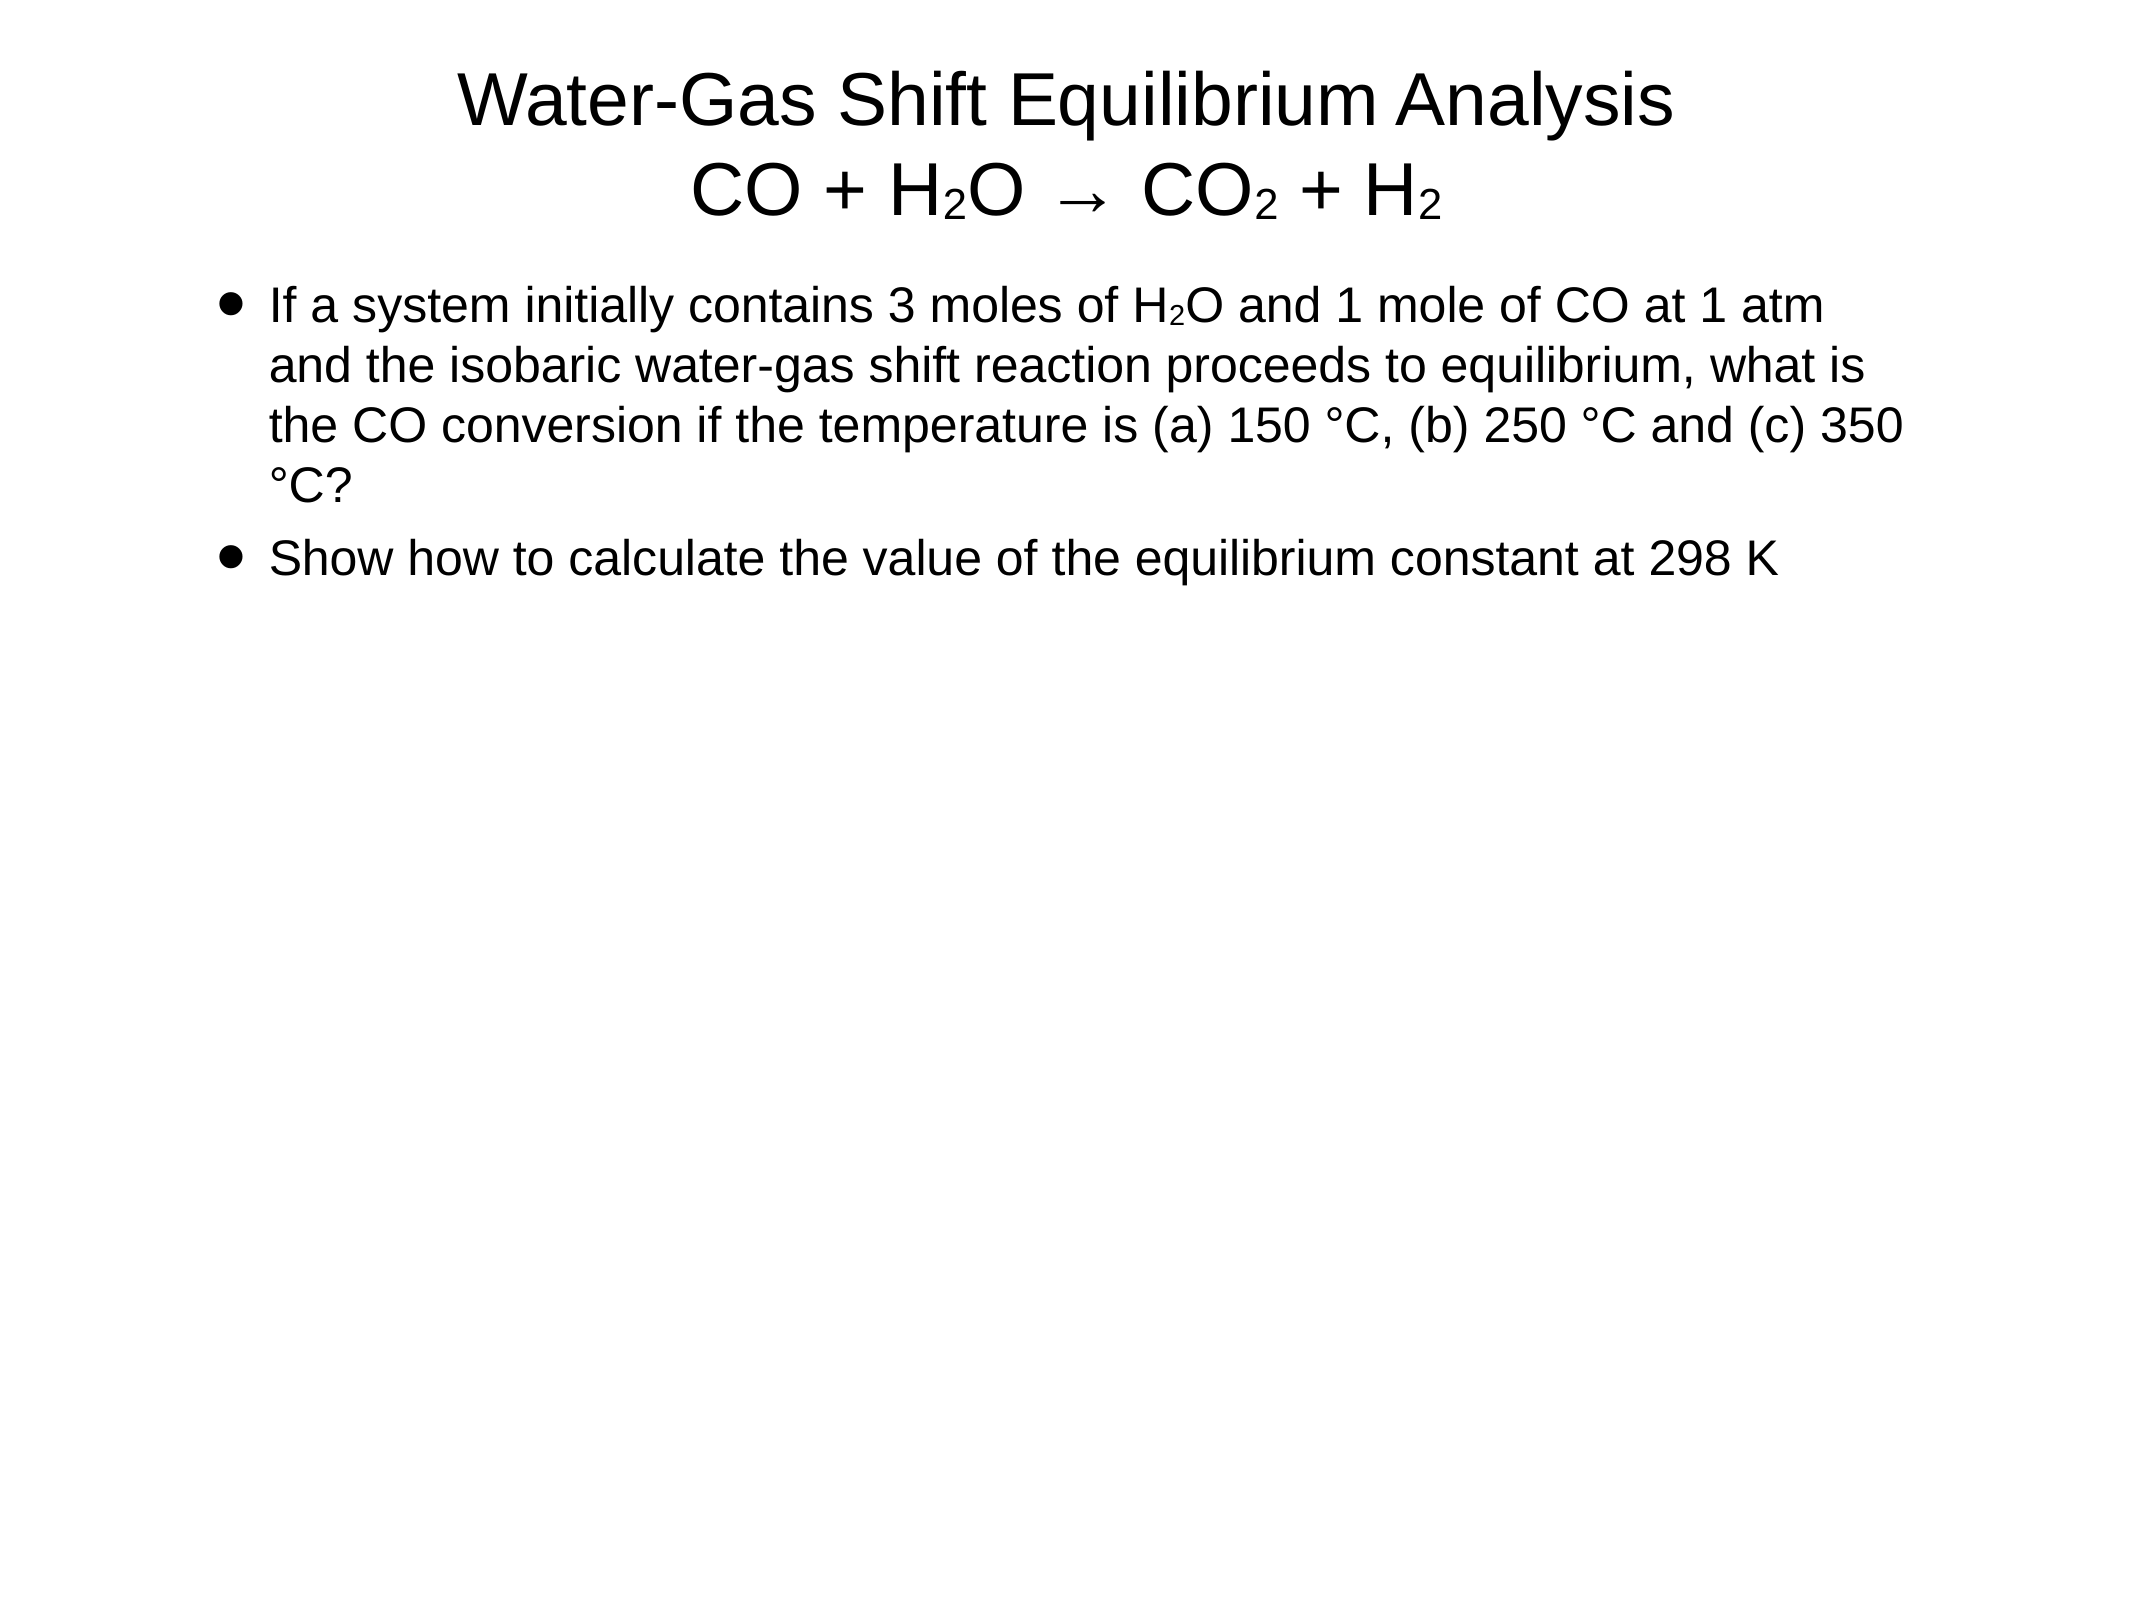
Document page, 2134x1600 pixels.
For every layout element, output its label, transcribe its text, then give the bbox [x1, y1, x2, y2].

title Water-Gas Shift Equilibrium Analysis CO + H2O → CO2 + H2 [208, 41, 1925, 250]
list If a system initially contains 3 moles of H2O and 1 mole of CO at 1 atm and the isobaric water-gas shift reaction proceeds to equilibrium, what is the CO conversion if the temperature is (a) 150 °C, (b) 250 °C and (c) 350 °C? Show how to calculate the value of the equilibrium constant at 298 K [208, 264, 1925, 1463]
